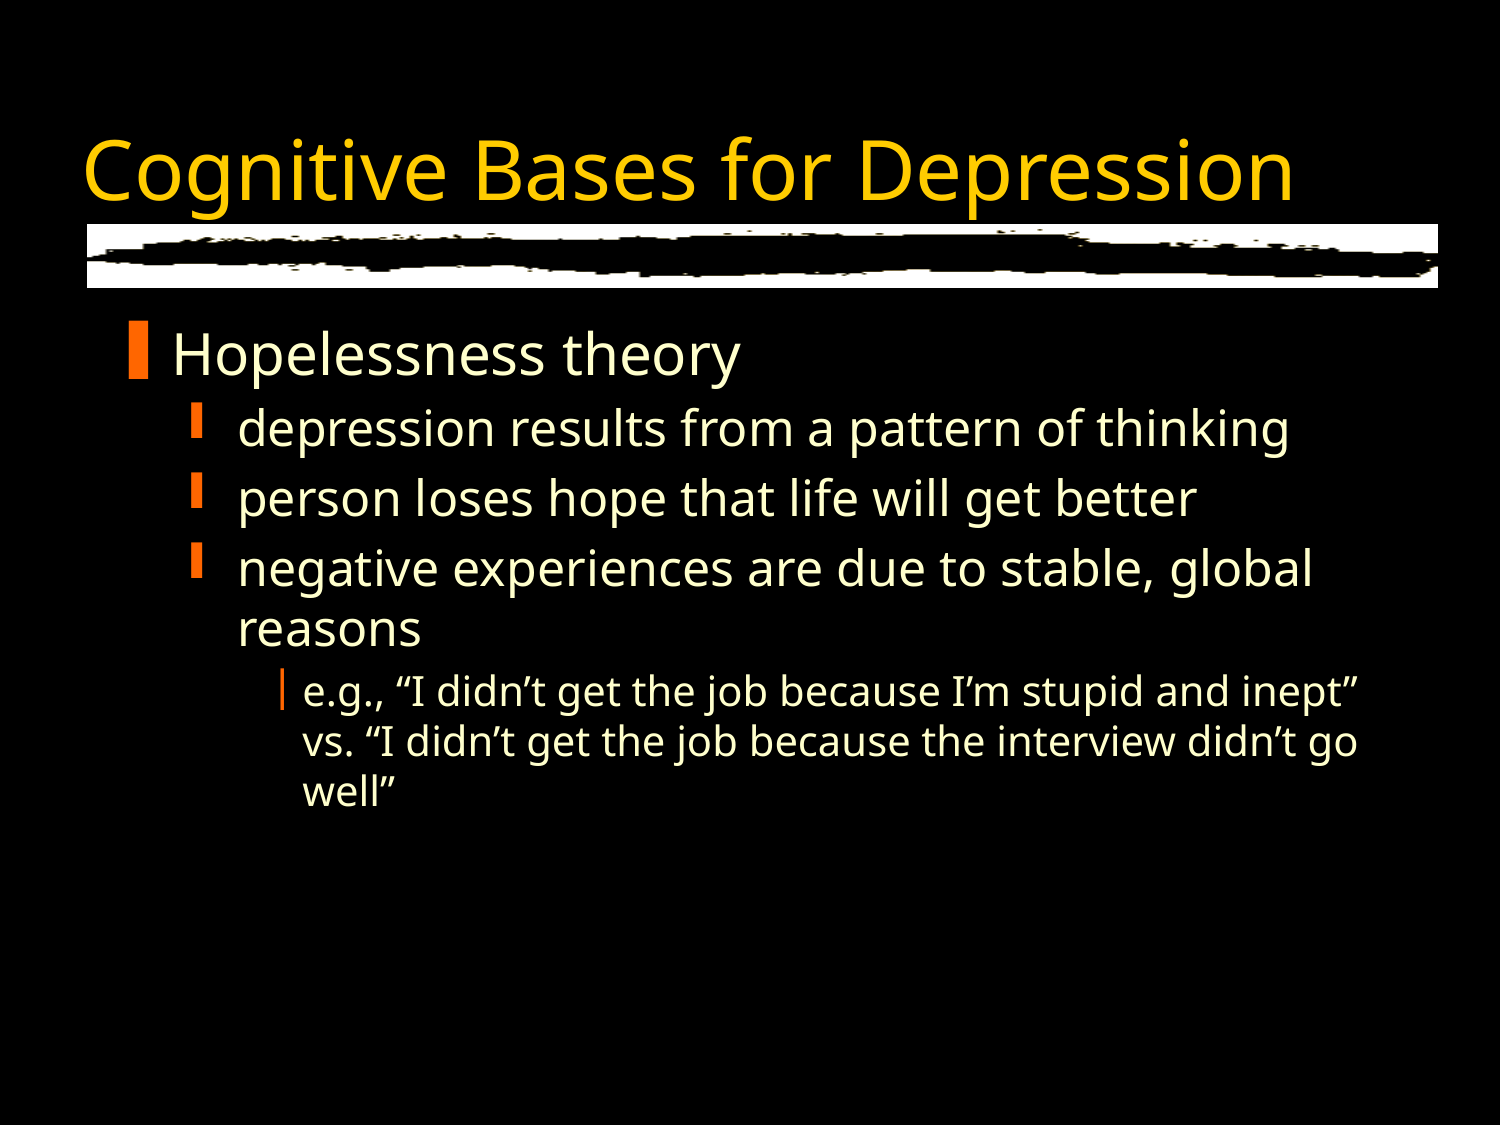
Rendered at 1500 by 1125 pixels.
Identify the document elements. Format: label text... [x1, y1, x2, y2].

title Cognitive Bases for Depression [66, 37, 1342, 226]
list Hopelessness theory depression results from a pattern of thinking person loses hope that life will get better negative experiences are due to stable, global reasons e.g., “I didn’t get the job because I’m stupid and inept” vs. “I didn’t get the job because the interview didn’t go well” [99, 309, 1401, 994]
